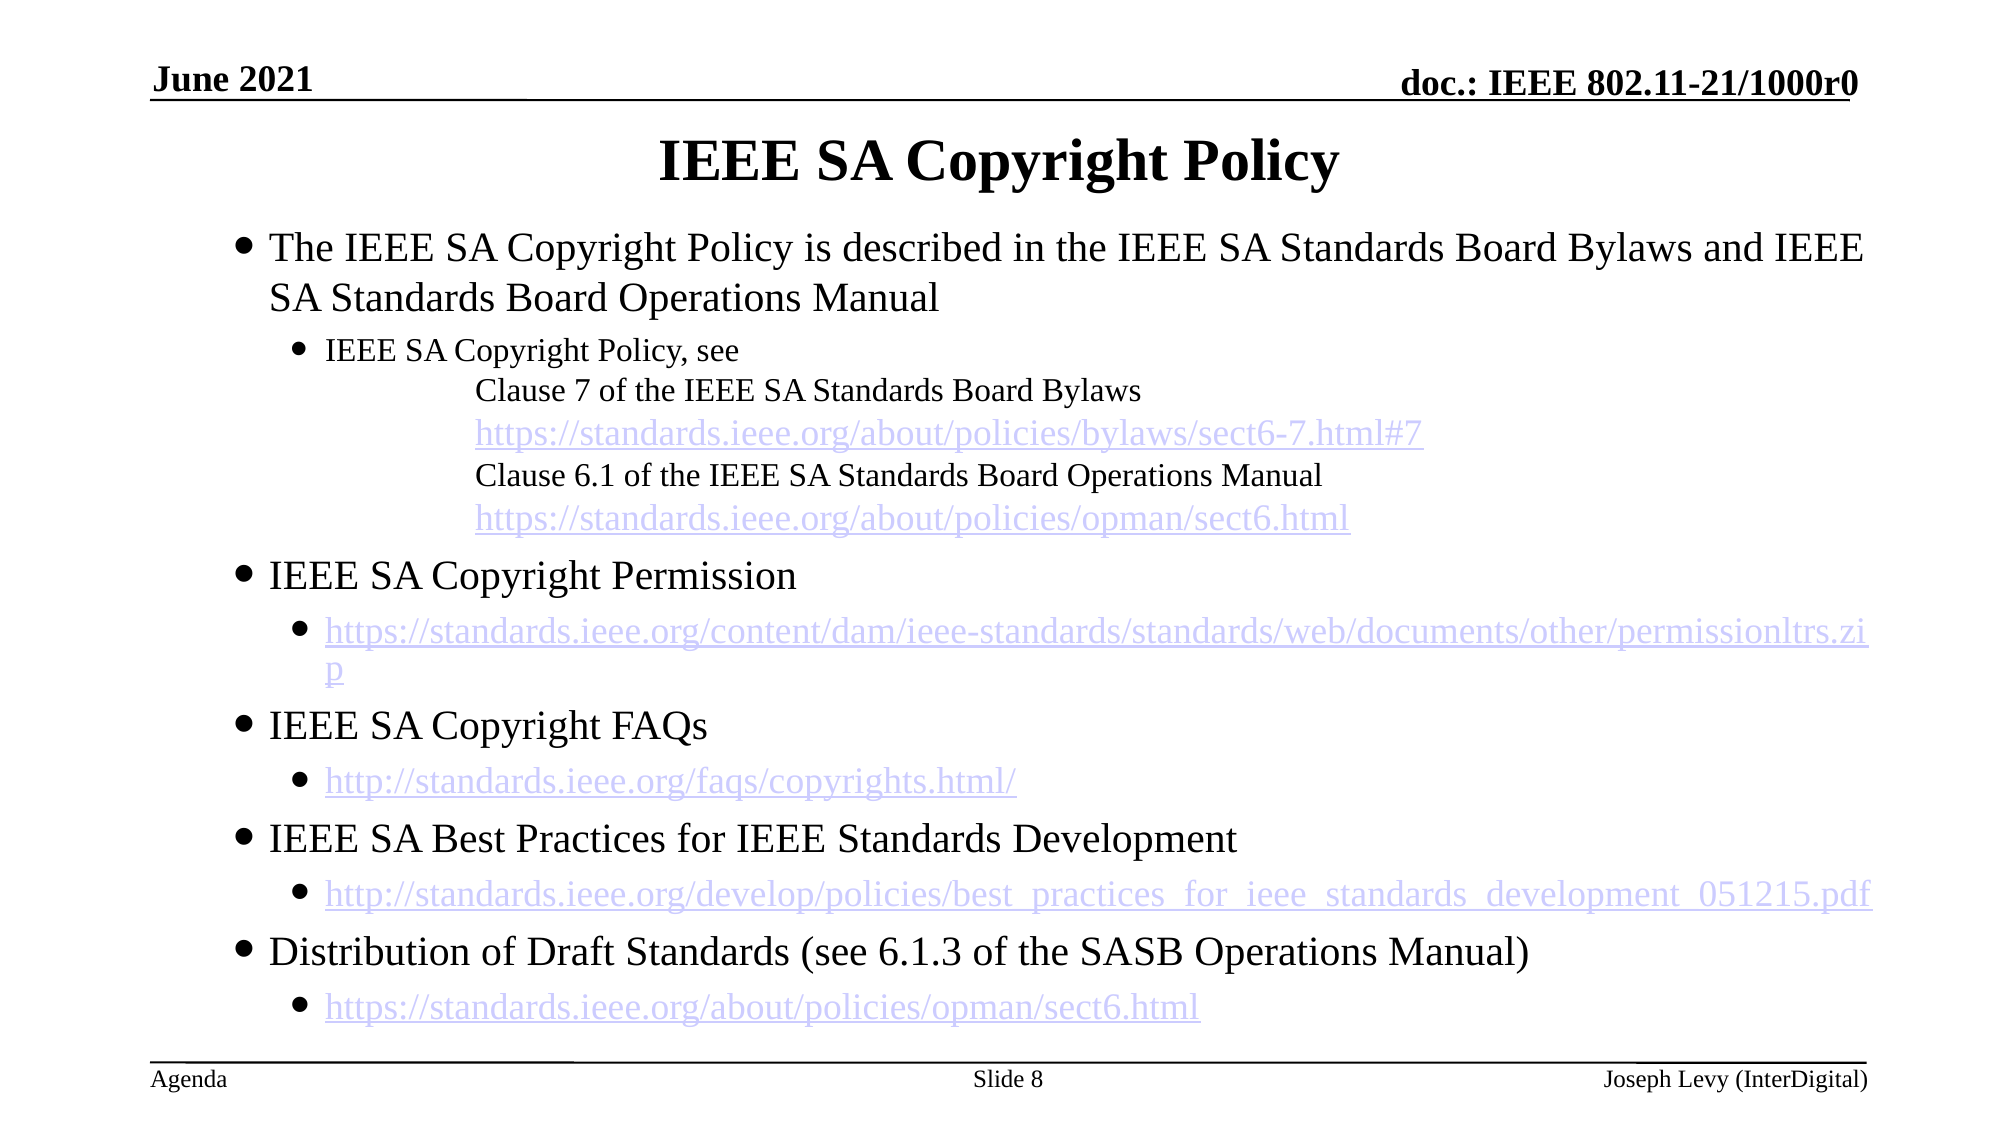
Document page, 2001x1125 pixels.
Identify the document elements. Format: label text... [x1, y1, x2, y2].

slide_number Slide 8 [950, 1061, 1067, 1123]
title IEEE SA Copyright Policy [149, 112, 1850, 201]
list The IEEE SA Copyright Policy is described in the IEEE SA Standards Board Bylaws and IEEE SA Standards Board Operations Manual IEEE SA Copyright Policy, see Clause 7 of the IEEE SA Standards Board Bylaws https://standards.ieee.org/about/policies/bylaws/sect6-7.html#7 Clause 6.1 of the IEEE SA Standards Board Operations Manual https://standards.ieee.org/about/policies/opman/sect6.html IEEE SA Copyright Permission https://standards.ieee.org/content/dam/ieee-standards/standards/web/documents/other/permissionltrs.zip IEEE SA Copyright FAQs http://standards.ieee.org/faqs/copyrights.html/ IEEE SA Best Practices for IEEE Standards Development http://standards.ieee.org/develop/policies/best_practices_for_ieee_standards_development_051215.pdf Distribution of Draft Standards (see 6.1.3 of the SASB Operations Manual) https://standards.ieee.org/about/policies/opman/sect6.html [105, 212, 1895, 1063]
footer Joseph Levy (InterDigital) [1171, 1061, 1869, 1093]
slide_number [152, 54, 563, 100]
